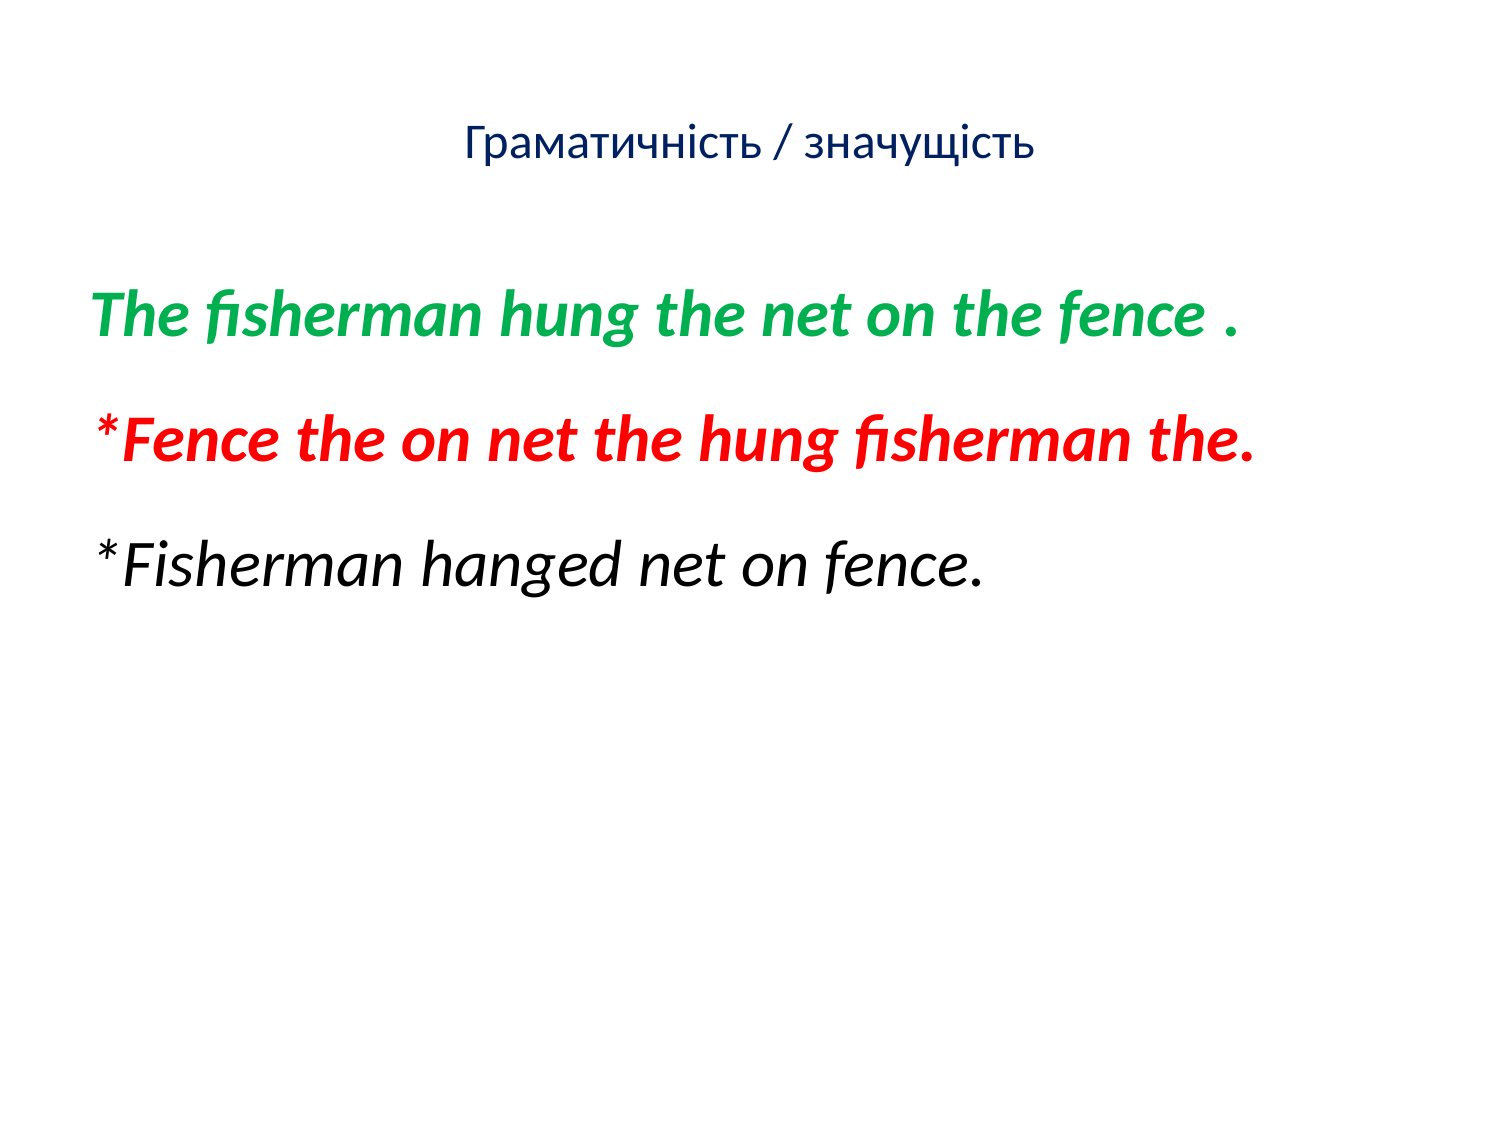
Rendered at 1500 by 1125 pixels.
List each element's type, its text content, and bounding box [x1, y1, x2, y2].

text_box The fisherman hung the net on the fence . *Fence the on net the hung fisherman the. *Fisherman hanged net on fence. [75, 262, 1425, 1005]
text_box Граматичність / значущість [75, 45, 1425, 233]
